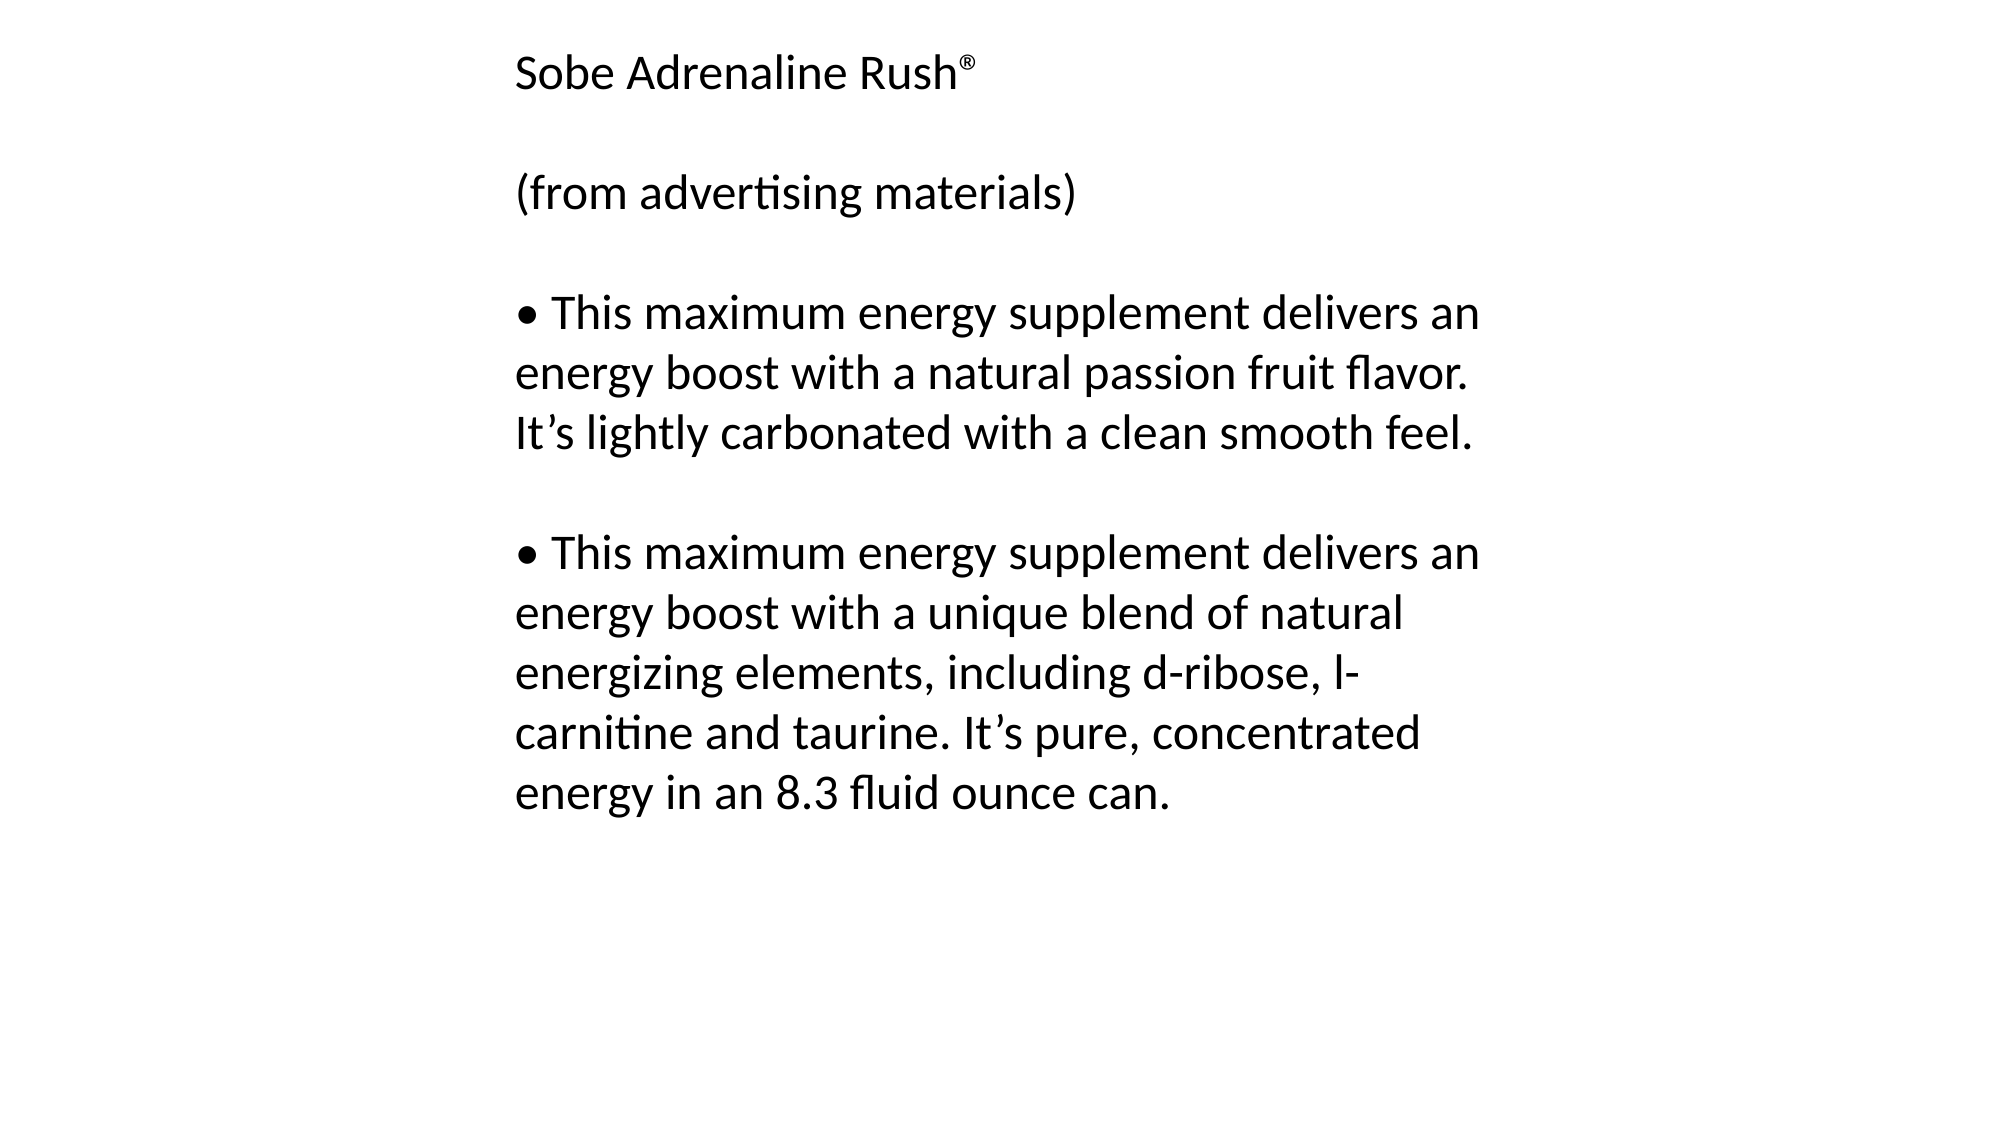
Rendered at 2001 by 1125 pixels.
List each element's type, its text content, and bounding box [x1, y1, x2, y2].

text_box Sobe Adrenaline Rush® (from advertising materials) • This maximum energy supplement delivers an energy boost with a natural passion fruit flavor. It’s lightly carbonated with a clean smooth feel. • This maximum energy supplement delivers an energy boost with a unique blend of natural energizing elements, including d-ribose, l-carnitine and taurine. It’s pure, concentrated energy in an 8.3 fluid ounce can. [500, 32, 1500, 828]
